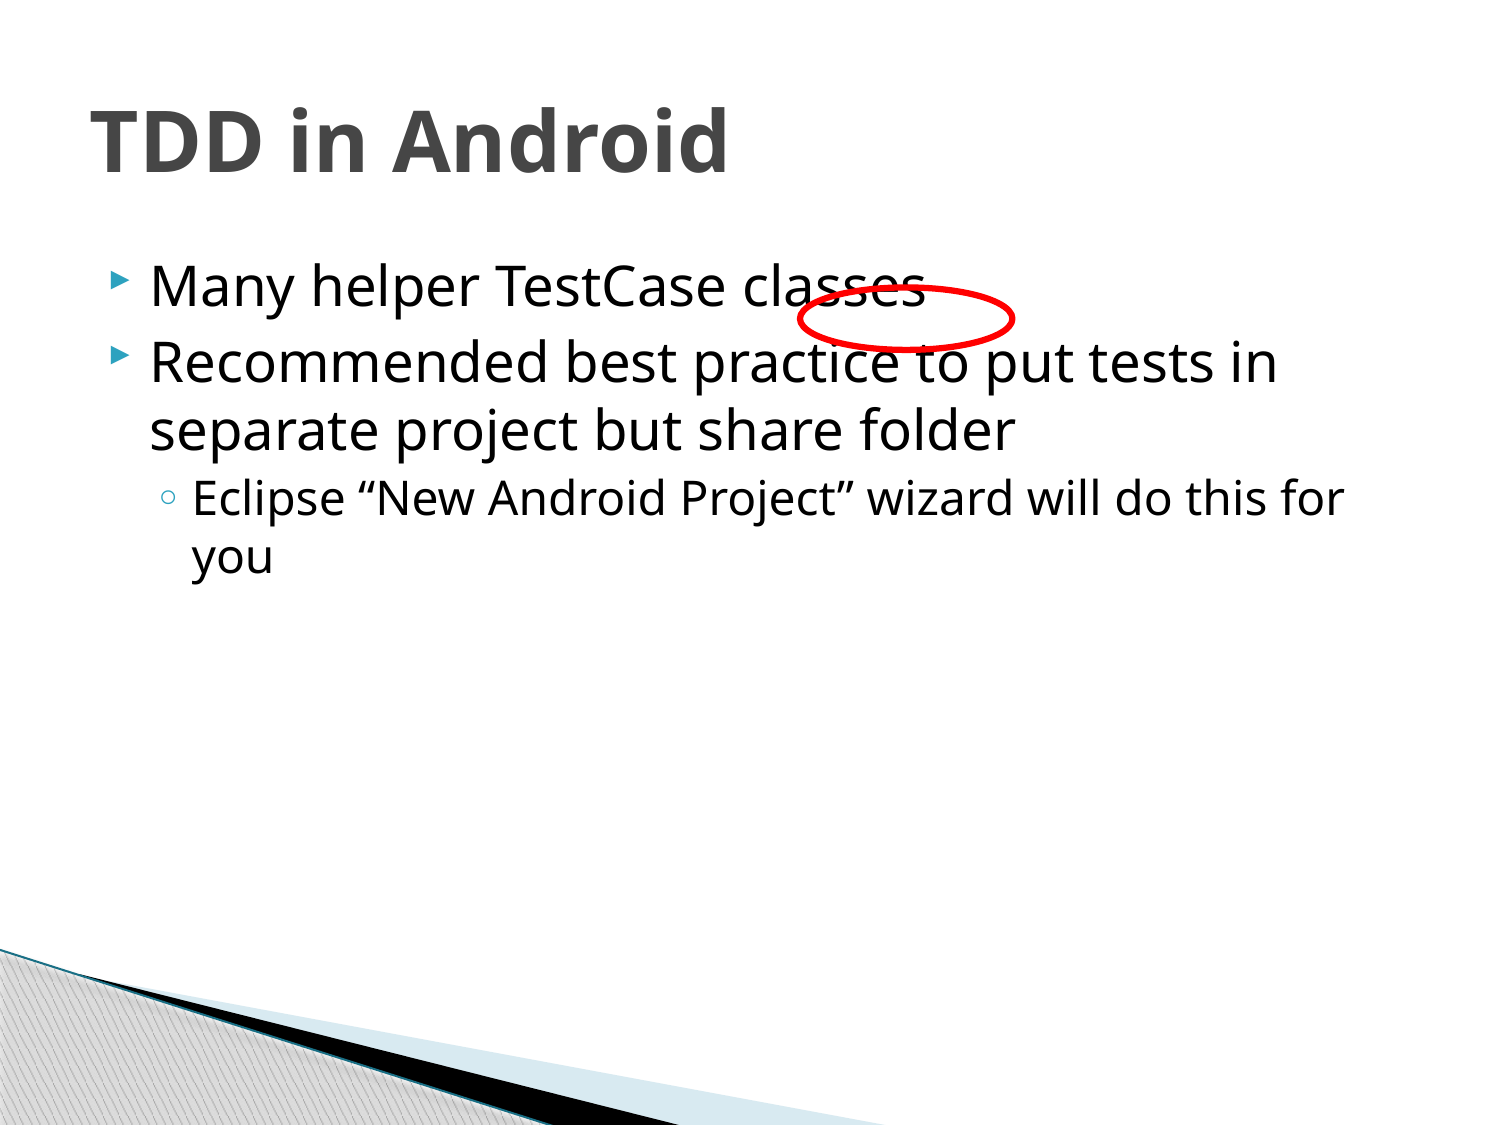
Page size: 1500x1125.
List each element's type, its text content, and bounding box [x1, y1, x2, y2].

text_box [799, 287, 1013, 350]
title TDD in Android [75, 45, 1425, 233]
list Many helper TestCase classes Recommended best practice to put tests in separate project but share folder Eclipse “New Android Project” wizard will do this for you [75, 243, 1425, 986]
